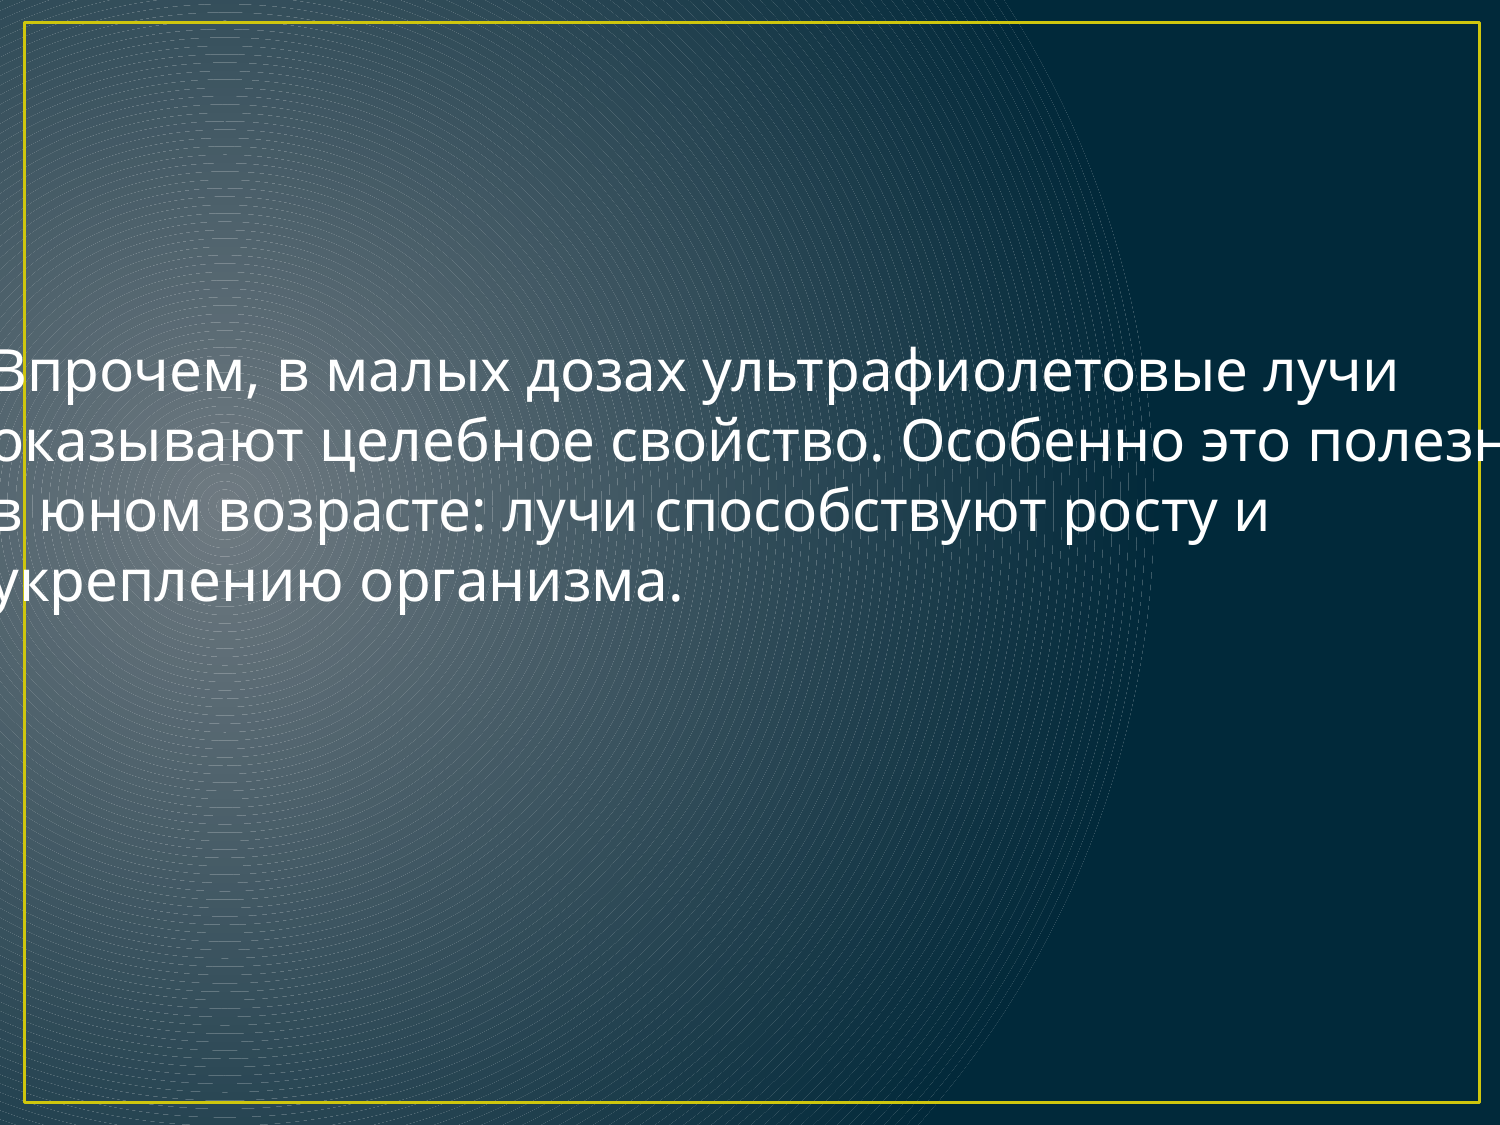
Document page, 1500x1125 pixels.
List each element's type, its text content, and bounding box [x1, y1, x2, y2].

text_box Впрочем, в малых дозах ультрафиолетовые лучи оказывают целебное свойство. Особенно это полезно в юном возрасте: лучи способствуют росту и укреплению организма. [0, 326, 1500, 621]
